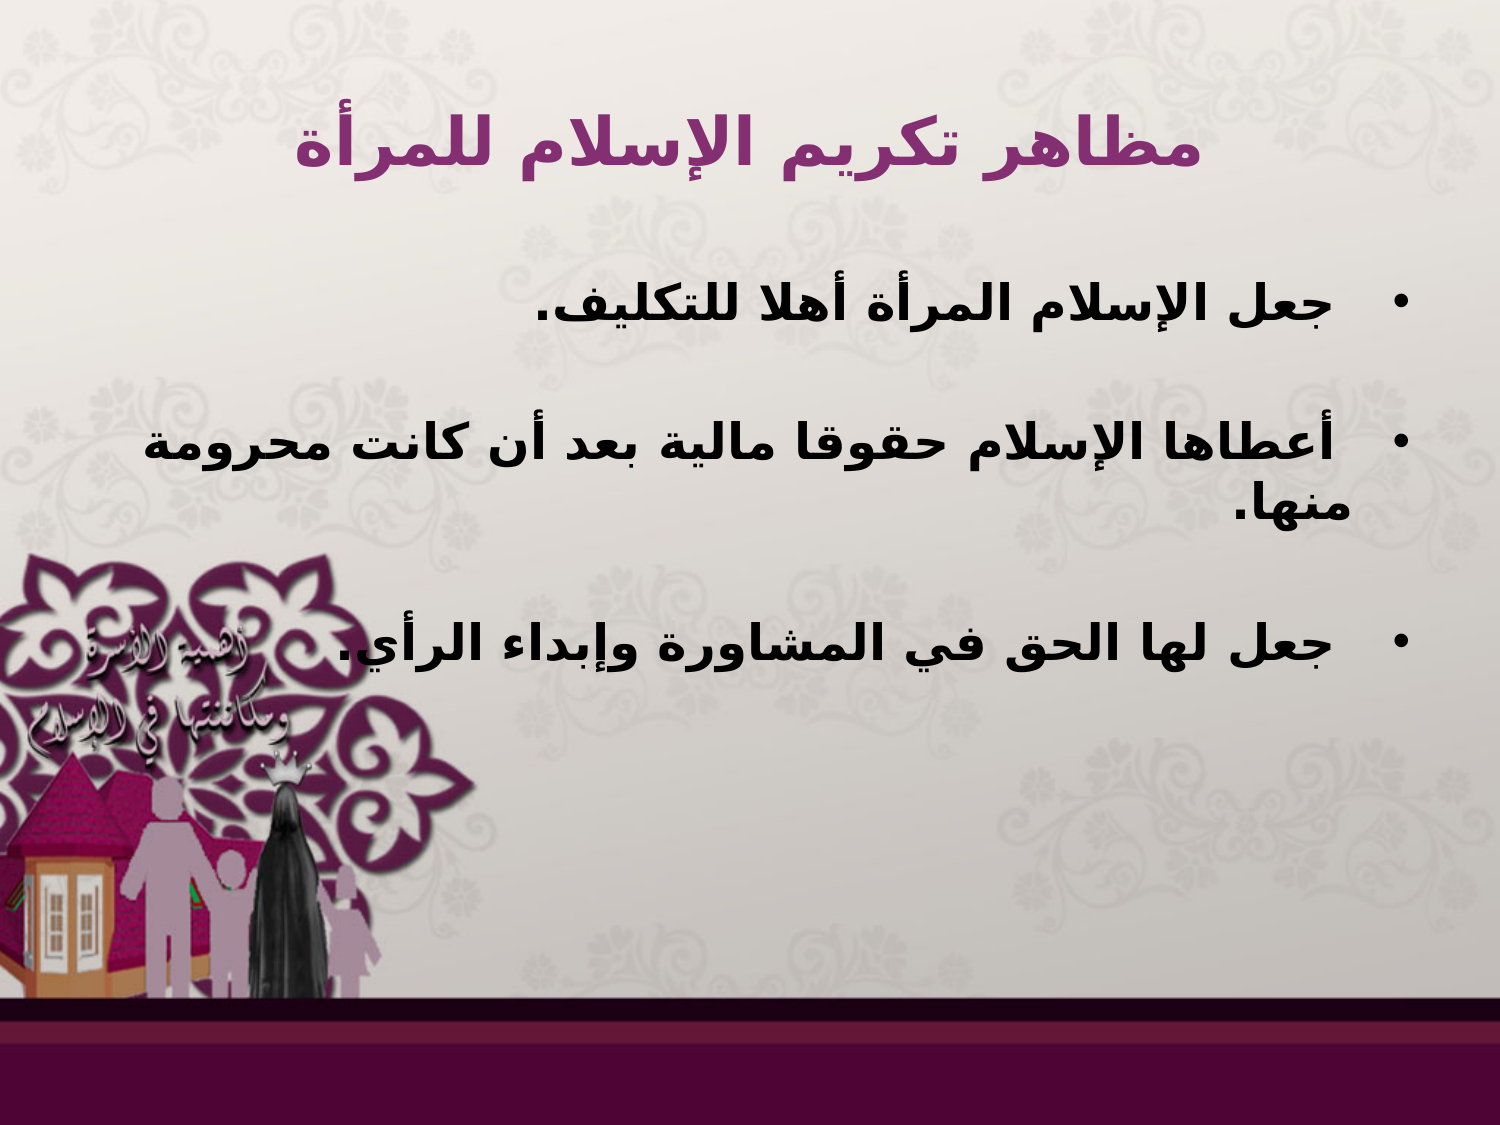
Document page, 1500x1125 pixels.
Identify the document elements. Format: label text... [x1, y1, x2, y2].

title مظاهر تكريم الإسلام للمرأة [74, 44, 1426, 233]
list جعل الإسلام المرأة أهلا للتكليف. أعطاها الإسلام حقوقا مالية بعد أن كانت محرومة منها. جعل لها الحق في المشاورة وإبداء الرأي. [74, 262, 1426, 1006]
picture [0, 0, 1500, 1125]
